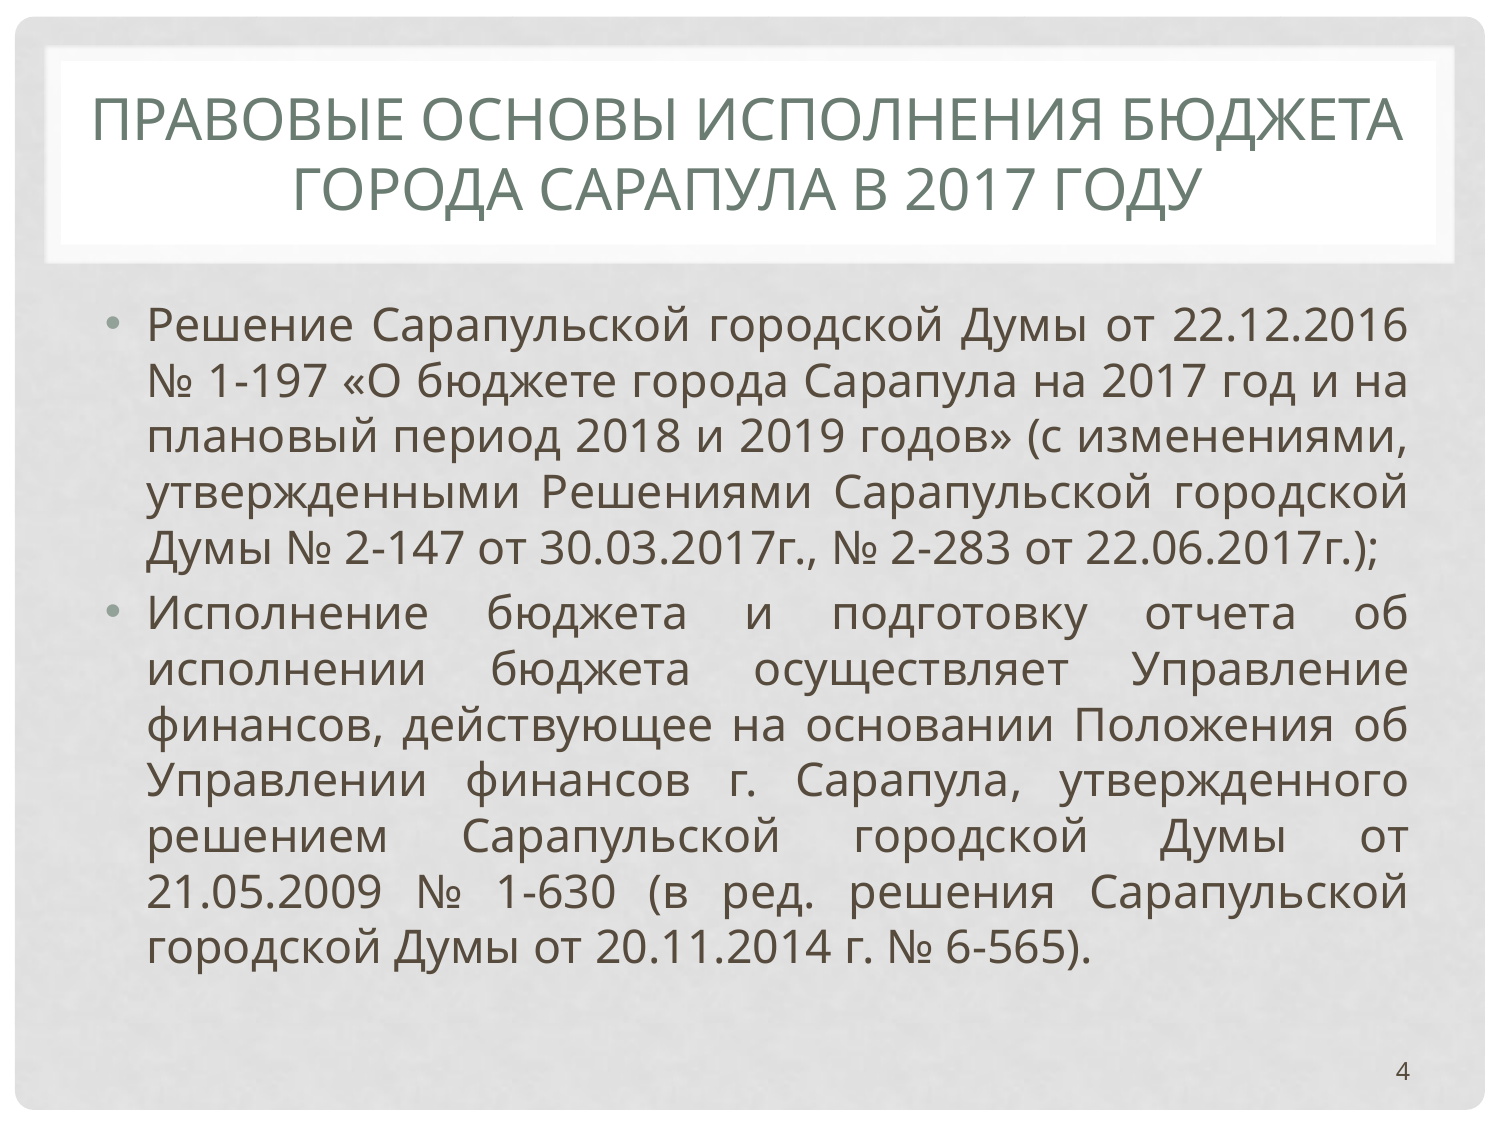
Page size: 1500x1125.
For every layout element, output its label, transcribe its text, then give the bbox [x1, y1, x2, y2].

slide_number 4 [1074, 1042, 1425, 1103]
list Решение Сарапульской городской Думы от 22.12.2016 № 1-197 «О бюджете города Сарапула на 2017 год и на плановый период 2018 и 2019 годов» (с изменениями, утвержденными Решениями Сарапульской городской Думы № 2-147 от 30.03.2017г., № 2-283 от 22.06.2017г.); Исполнение бюджета и подготовку отчета об исполнении бюджета осуществляет Управление финансов, действующее на основании Положения об Управлении финансов г. Сарапула, утвержденного решением Сарапульской городской Думы от 21.05.2009 № 1-630 (в ред. решения Сарапульской городской Думы от 20.11.2014 г. № 6-565). [75, 287, 1425, 1005]
title Правовые основы исполнения бюджета города Сарапула в 2017 году [69, 66, 1425, 238]
